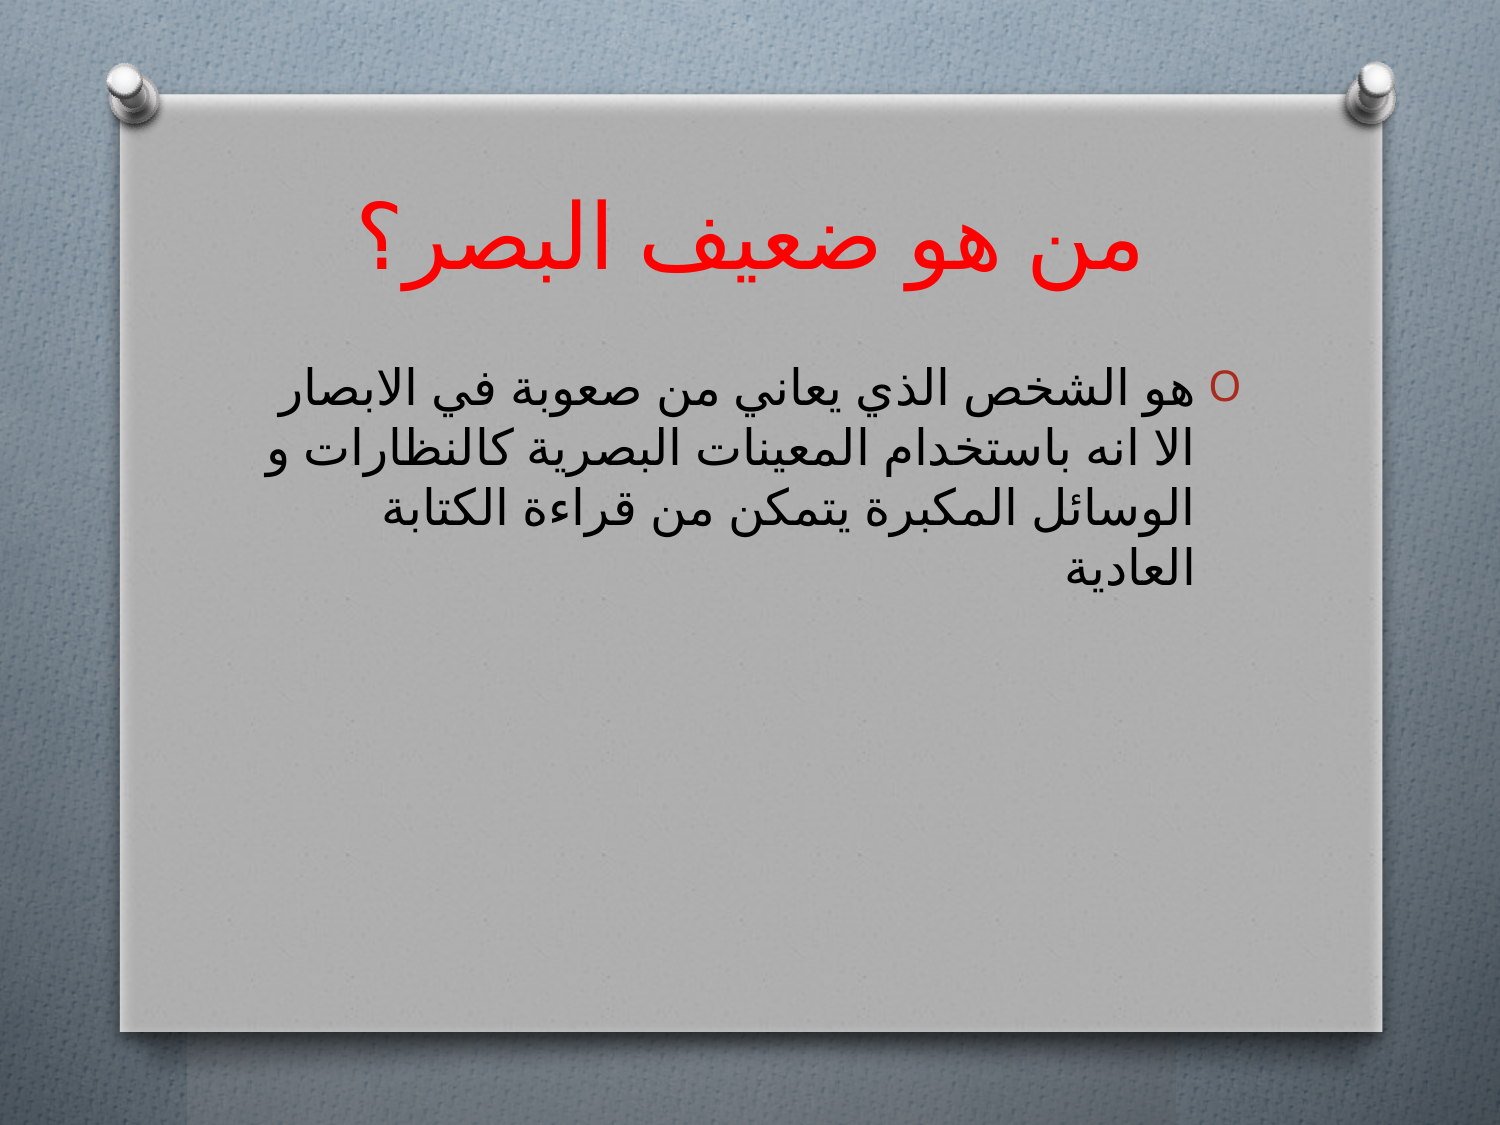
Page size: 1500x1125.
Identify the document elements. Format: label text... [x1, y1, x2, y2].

list هو الشخص الذي يعاني من صعوبة في الابصار الا انه باستخدام المعينات البصرية كالنظارات و الوسائل المكبرة يتمكن من قراءة الكتابة العادية [240, 347, 1257, 939]
picture [1317, 35, 1439, 156]
picture [75, 29, 198, 153]
title من هو ضعيف البصر؟ [179, 134, 1323, 332]
